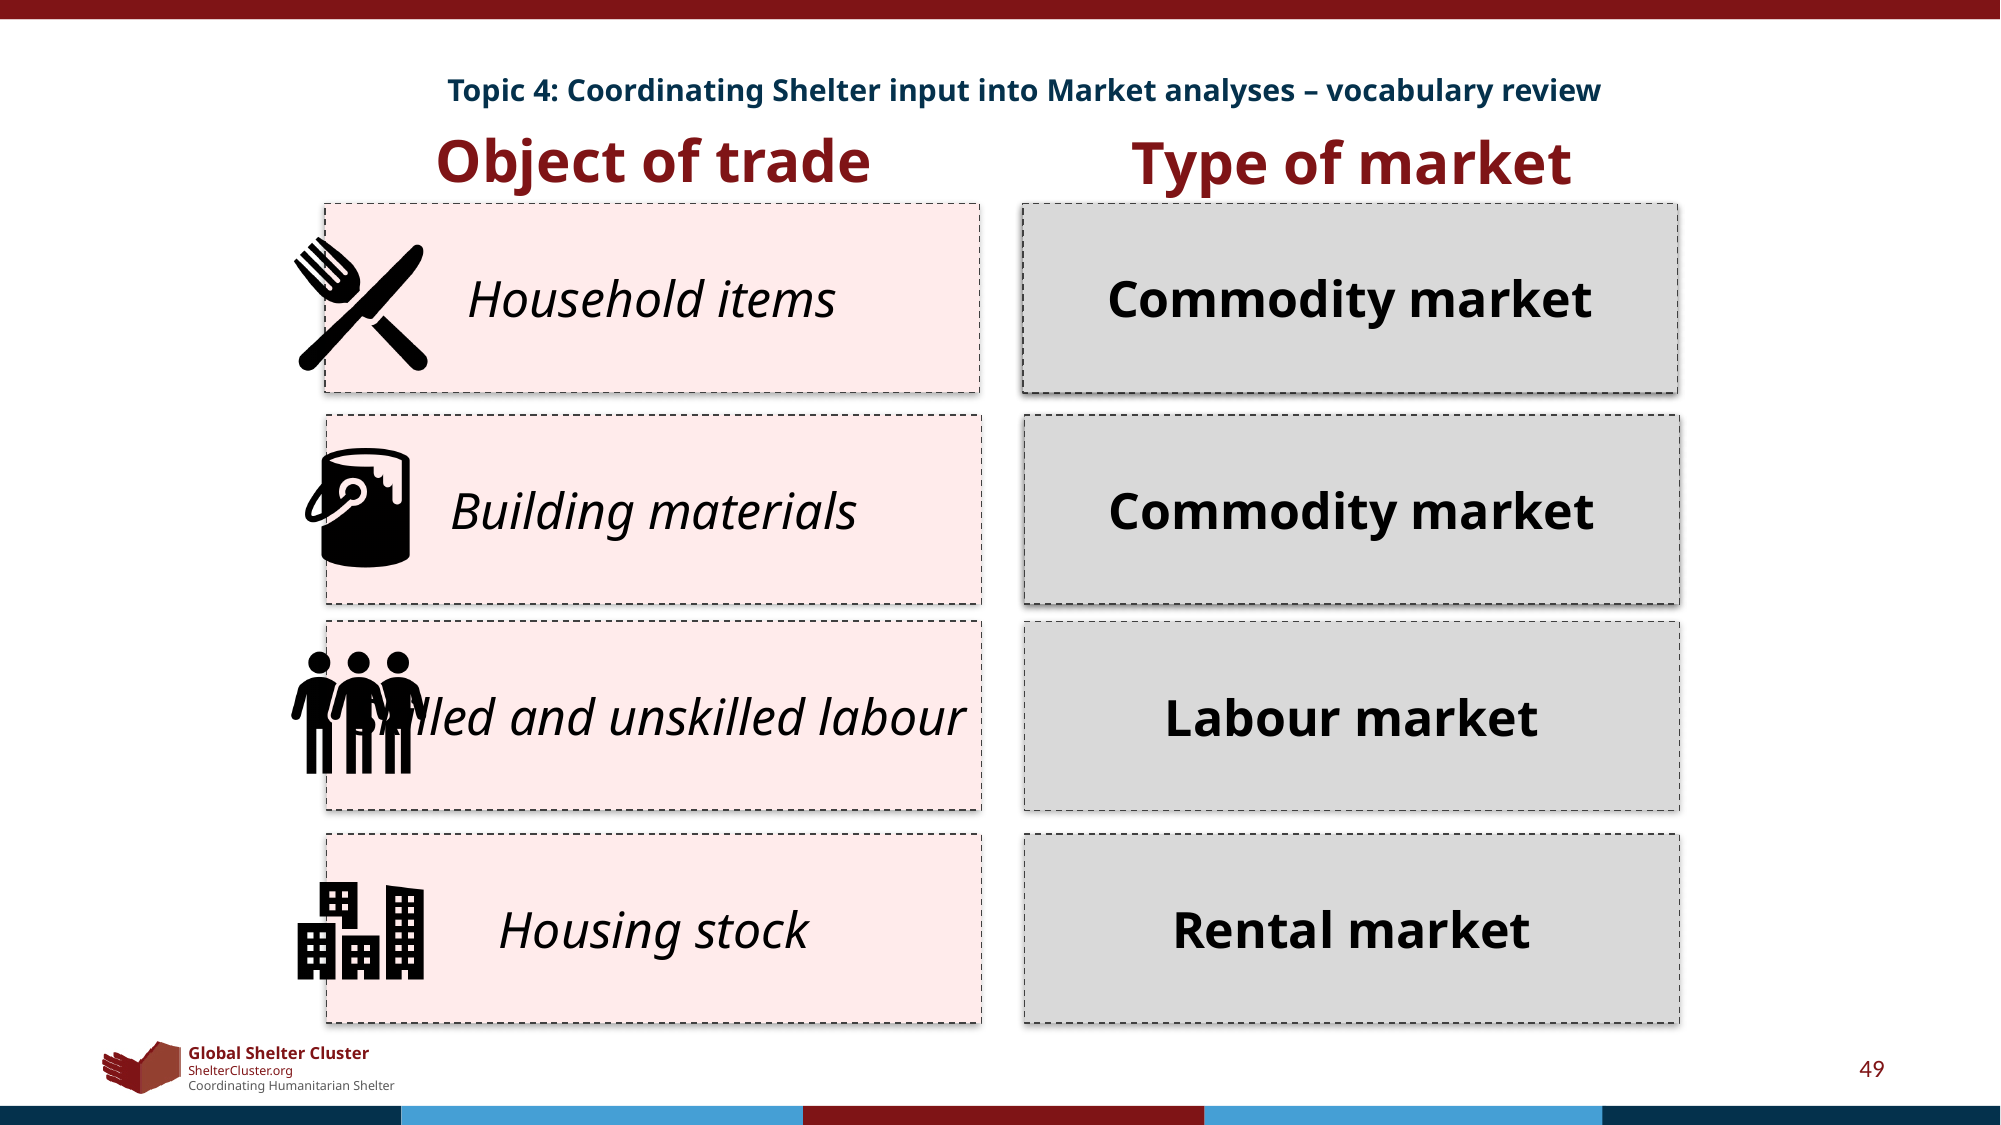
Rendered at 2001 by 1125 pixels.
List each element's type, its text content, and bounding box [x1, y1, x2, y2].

picture [102, 1041, 181, 1094]
text_box Skilled and unskilled labour [326, 620, 982, 811]
text_box Rental market [1024, 833, 1680, 1024]
text_box Type of market [1114, 118, 1590, 204]
picture [282, 432, 434, 583]
text_box Building materials [326, 414, 982, 605]
text_box Housing stock [326, 833, 982, 1024]
text_box Commodity market [1022, 203, 1678, 393]
text_box Household items [324, 203, 980, 393]
text_box Commodity market [1024, 414, 1680, 605]
title Topic 4: Coordinating Shelter input into Market analyses – vocabulary review [349, 63, 1700, 152]
picture [285, 855, 436, 1006]
text_box Labour market [1024, 621, 1680, 811]
picture [285, 228, 436, 380]
picture [283, 637, 434, 788]
slide_number 49 [1433, 1037, 1900, 1098]
text_box Object of trade [416, 116, 892, 202]
